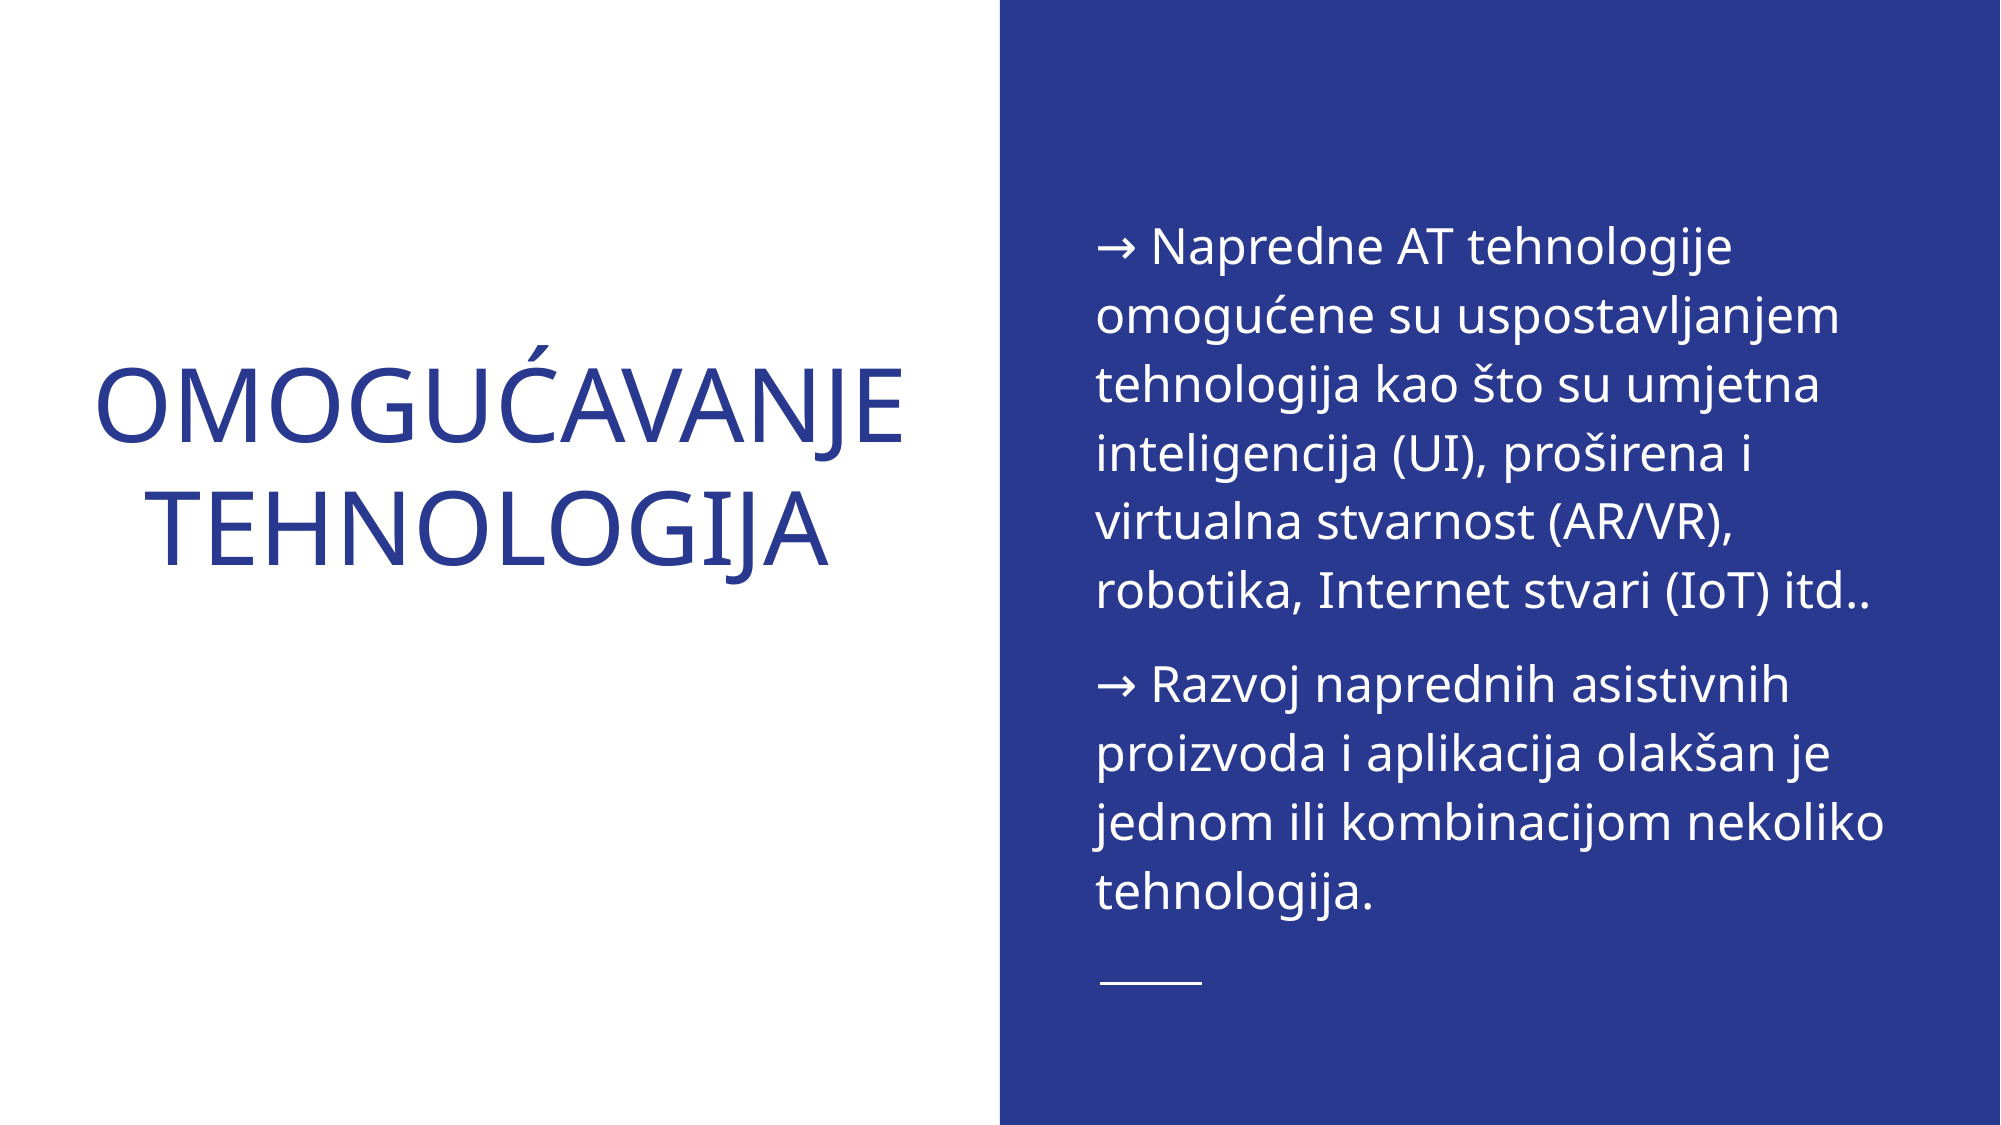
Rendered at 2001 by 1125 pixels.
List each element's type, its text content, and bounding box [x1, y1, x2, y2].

list → Napredne AT tehnologije omogućene su uspostavljanjem tehnologija kao što su umjetna inteligencija (UI), proširena i virtualna stvarnost (AR/VR), robotika, Internet stvari (IoT) itd.. → Razvoj naprednih asistivnih proizvoda i aplikacija olakšan je jednom ili kombinacijom nekoliko tehnologija. [1080, 158, 1920, 967]
title OMOGUĆAVANJE TEHNOLOGIJA [58, 251, 943, 594]
